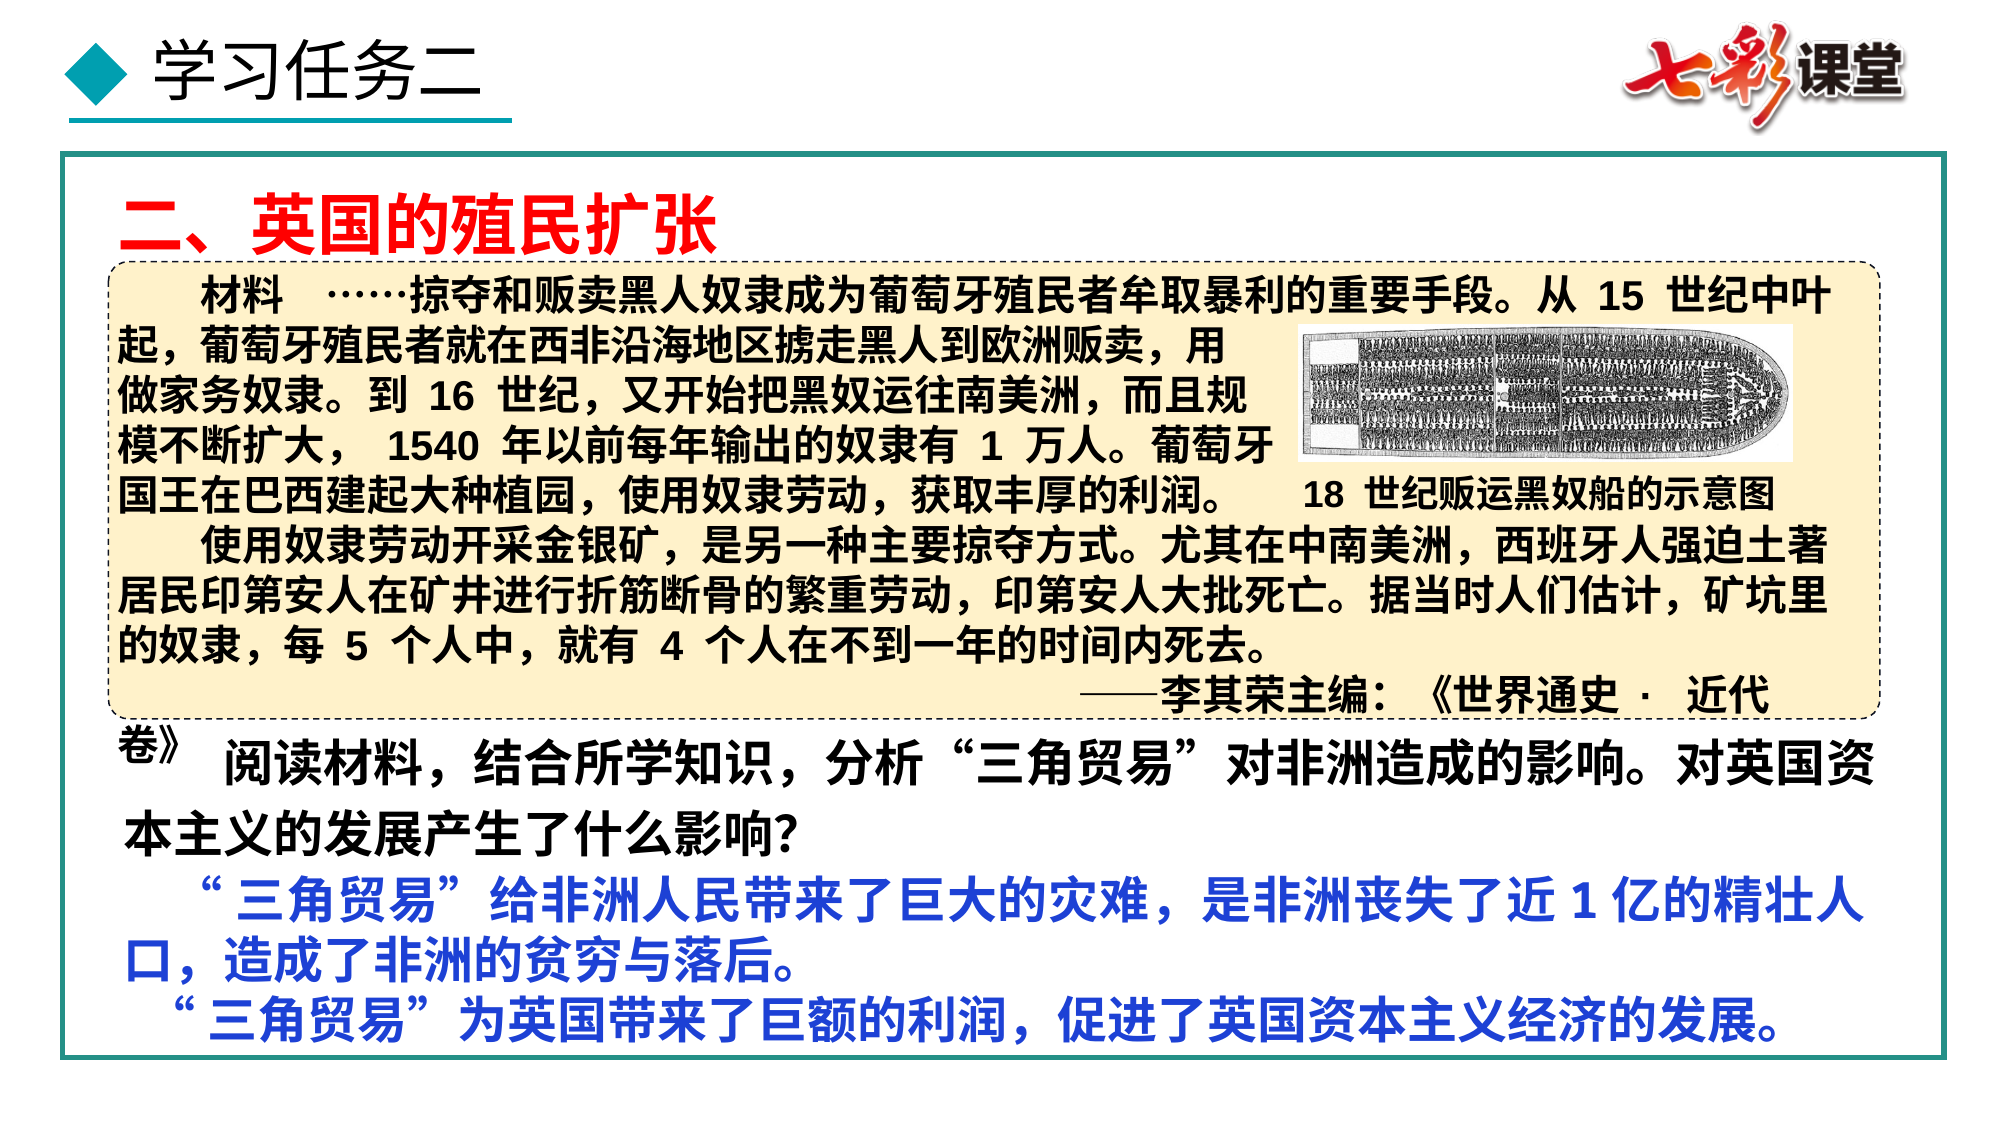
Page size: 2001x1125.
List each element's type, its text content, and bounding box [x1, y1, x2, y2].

text_box “三角贸易”给非洲人民带来了巨大的灾难，是非洲丧失了近1亿的精壮人口，造成了非洲的贫穷与落后。 “三角贸易”为英国带来了巨额的利润，促进了英国资本主义经济的发展。 [108, 861, 1880, 1056]
picture [1618, 16, 1913, 136]
text_box [1862, 260, 1881, 711]
text_box 材料 ……掠夺和贩卖黑人奴隶成为葡萄牙殖民者牟取暴利的重要手段。从 15 世纪中叶起，葡萄牙殖民者就在西非沿海地区掳走黑人到欧洲贩卖，用 做家务奴隶。到 16 世纪，又开始把黑奴运往南美洲，而且规 模不断扩大， 1540 年以前每年输出的奴隶有 1 万人。葡萄牙 国王在巴西建起大种植园，使用奴隶劳动，获取丰厚的利润。 使用奴隶劳动开采金银矿，是另一种主要掠夺方式。尤其在中南美洲，西班牙人强迫土著 居民印第安人在矿井进行折筋断骨的繁重劳动，印第安人大批死亡。据当时人们估计，矿坑里 的奴隶，每 5 个人中，就有 4 个人在不到一年的时间内死去。 ——李其荣主编：《世界通史 · 近代卷》 [102, 261, 1862, 777]
text_box 阅读材料，结合所学知识，分析“三角贸易”对非洲造成的影响。对英国资本主义的发展产生了什么影响？ [108, 711, 1891, 871]
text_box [1240, 323, 1839, 519]
text_box 二、英国的殖民扩张 [102, 136, 766, 294]
